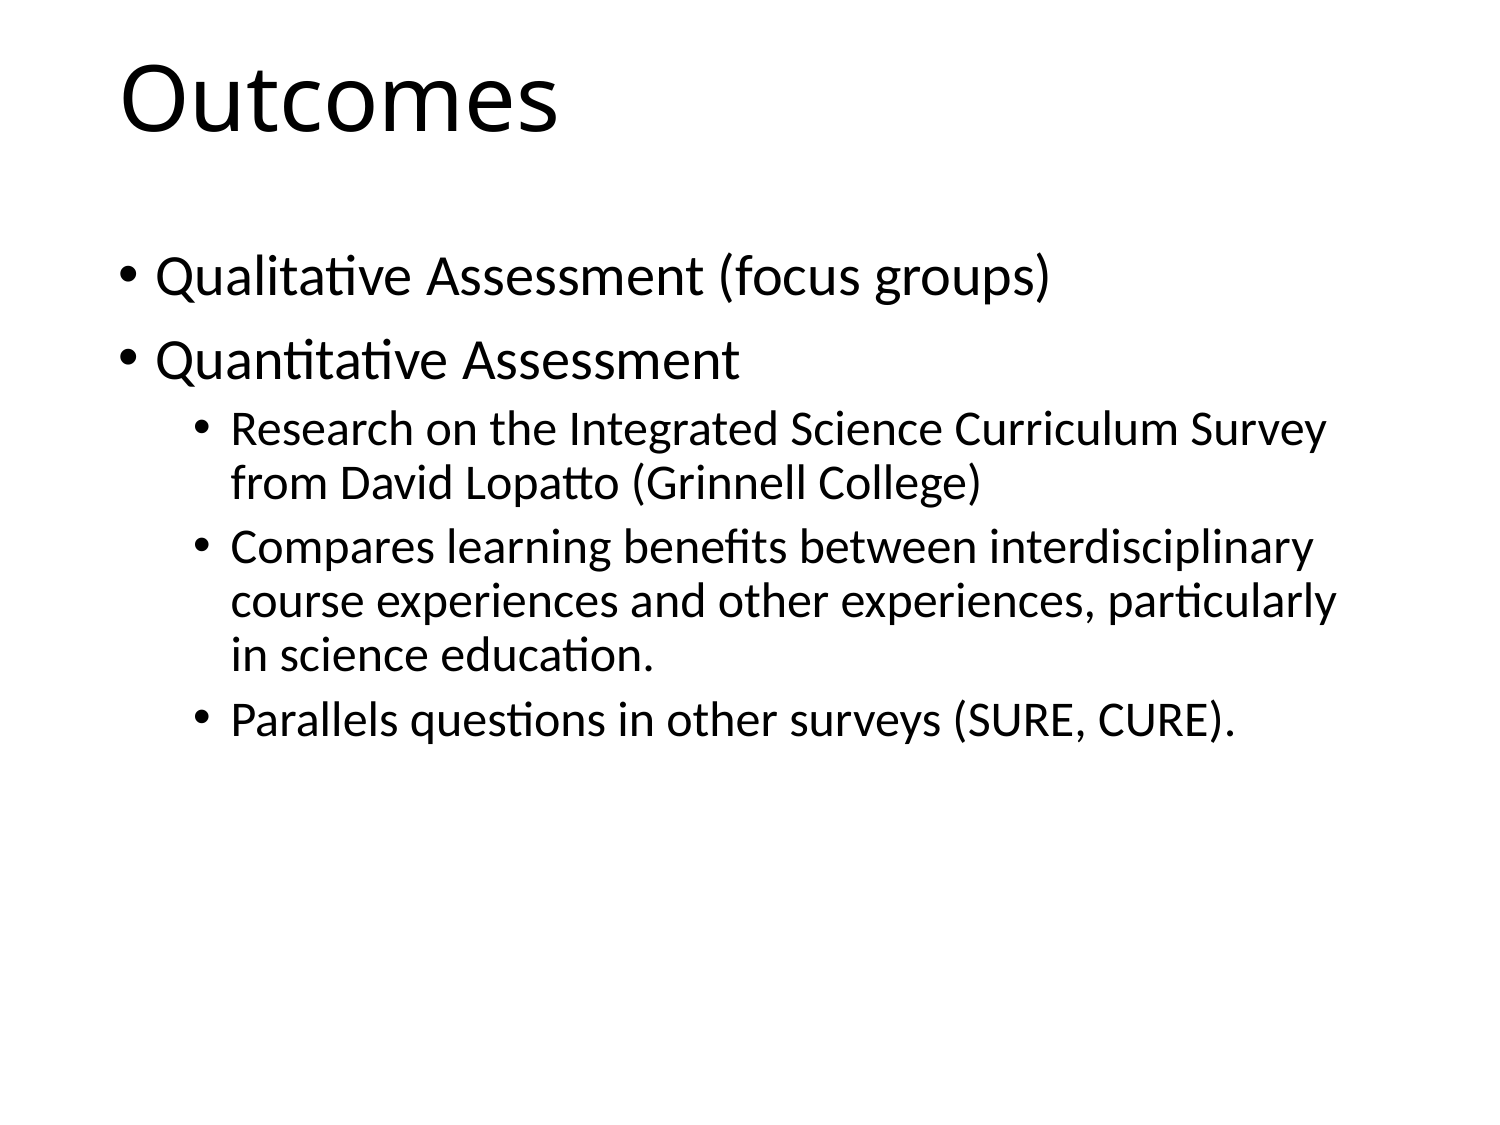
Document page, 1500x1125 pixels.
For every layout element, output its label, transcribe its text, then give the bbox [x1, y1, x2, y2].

title Outcomes [103, 37, 1397, 166]
list Qualitative Assessment (focus groups) Quantitative Assessment Research on the Integrated Science Curriculum Survey from David Lopatto (Grinnell College) Compares learning benefits between interdisciplinary course experiences and other experiences, particularly in science education. Parallels questions in other surveys (SURE, CURE). [103, 237, 1397, 1050]
